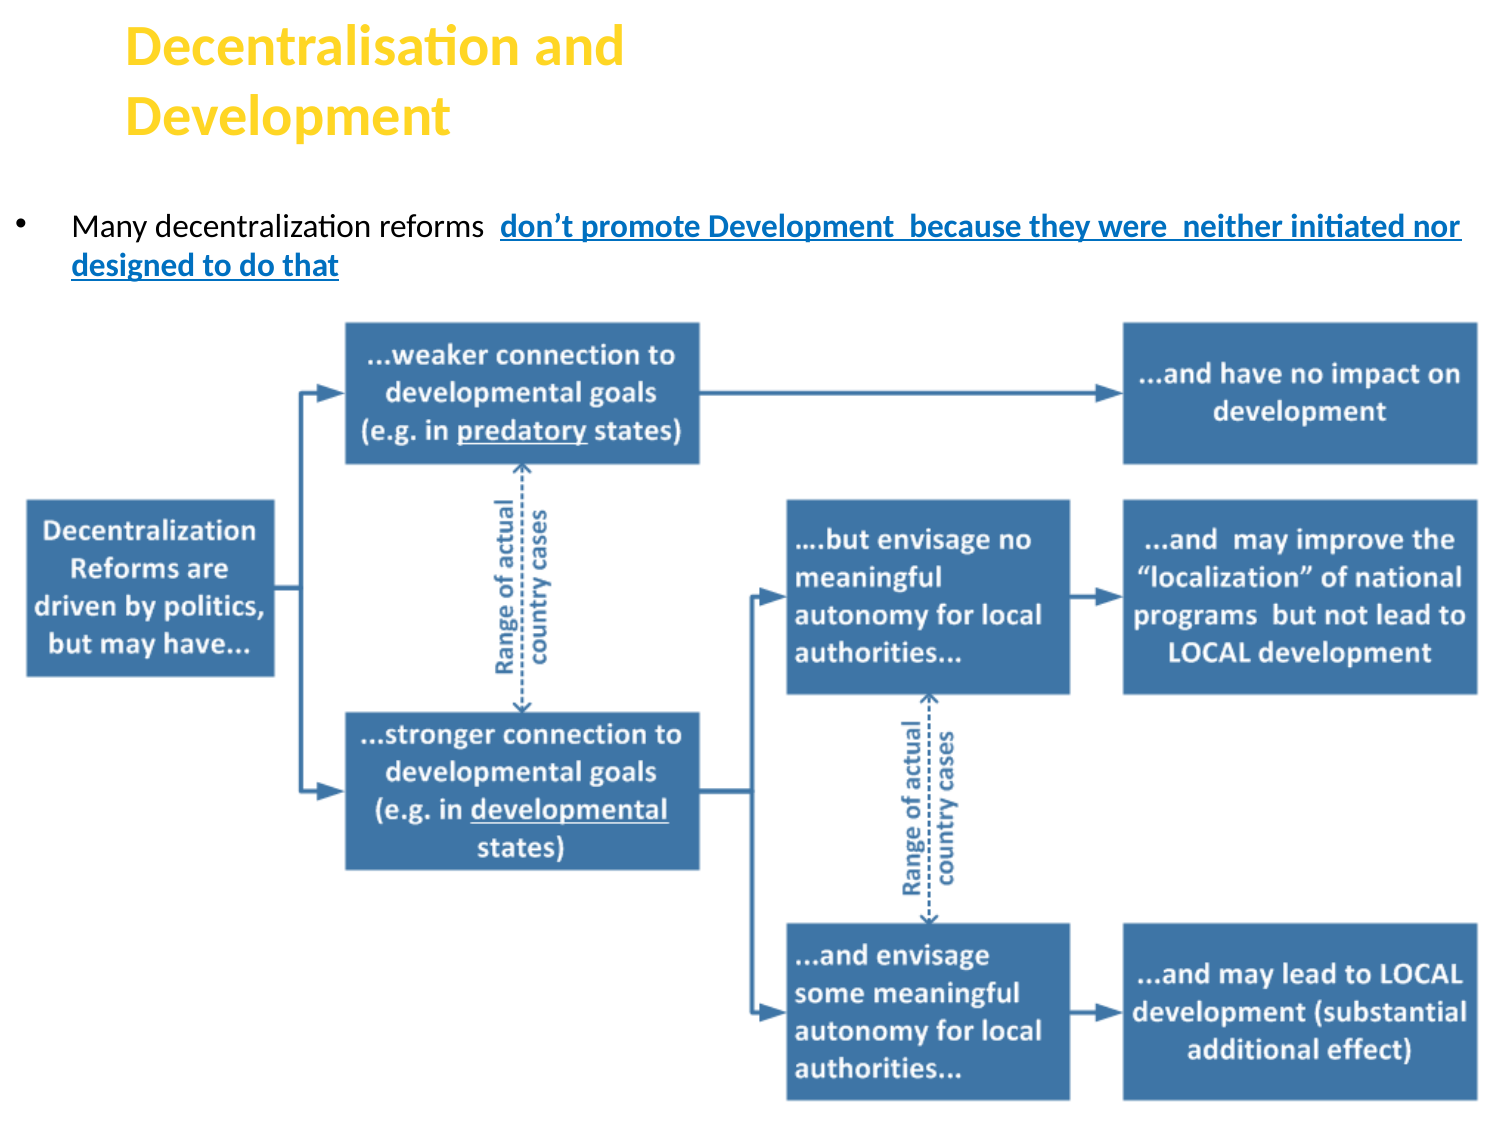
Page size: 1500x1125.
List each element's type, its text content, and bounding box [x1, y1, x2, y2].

list Many decentralization reforms don’t promote Development because they were neither initiated nor designed to do that [0, 196, 1483, 296]
text_box Decentralisation and Development [110, 0, 641, 155]
picture [1, 297, 1500, 1125]
